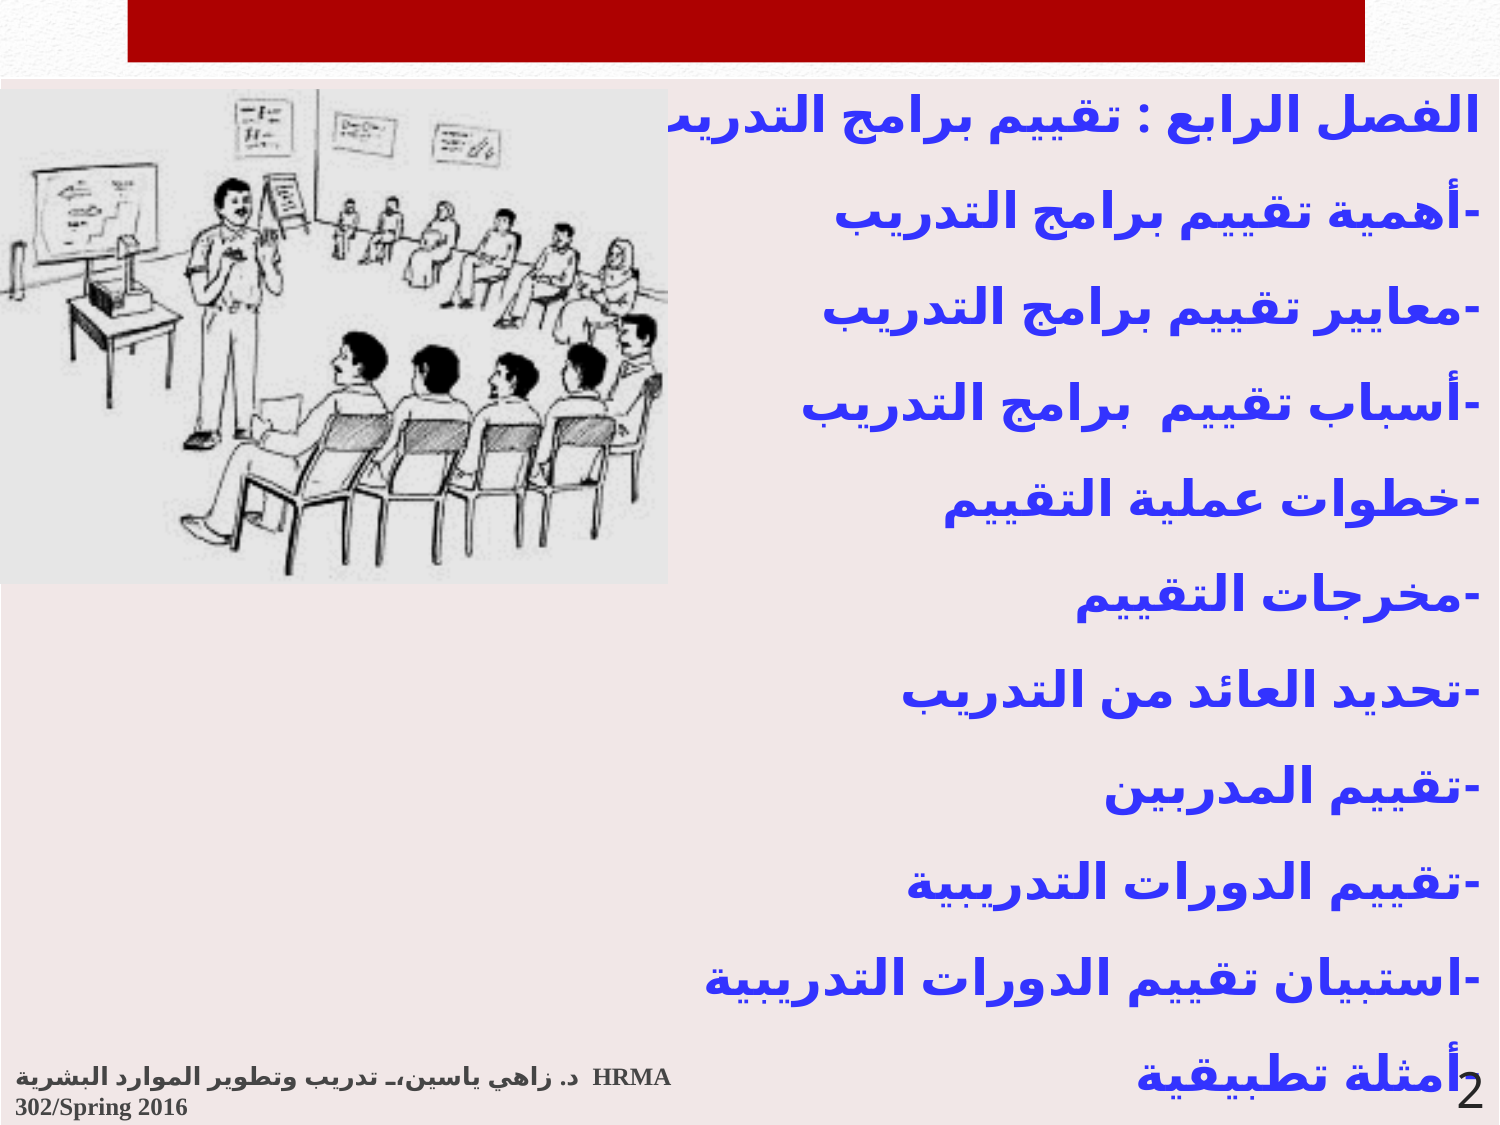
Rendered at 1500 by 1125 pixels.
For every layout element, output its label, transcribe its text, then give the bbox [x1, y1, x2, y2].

slide_number 2 [1374, 1062, 1500, 1123]
picture [0, 89, 669, 585]
table_header الفصل الرابع : تقييم برامج التدريب - أهمية تقييم برامج التدريب - معايير تقييم برامج التدريب - أسباب تقييم برامج التدريب - خطوات عملية التقييم - مخرجات التقييم - تحديد العائد من التدريب - تقييم المدربين - تقييم الدورات التدريبية - استبيان تقييم الدورات التدريبية - أمثلة تطبيقية [1, 79, 1499, 1125]
footer د. زاهي ياسين، تدريب وتطوير الموارد البشرية HRMA 302/Spring 2016 [0, 1060, 800, 1120]
